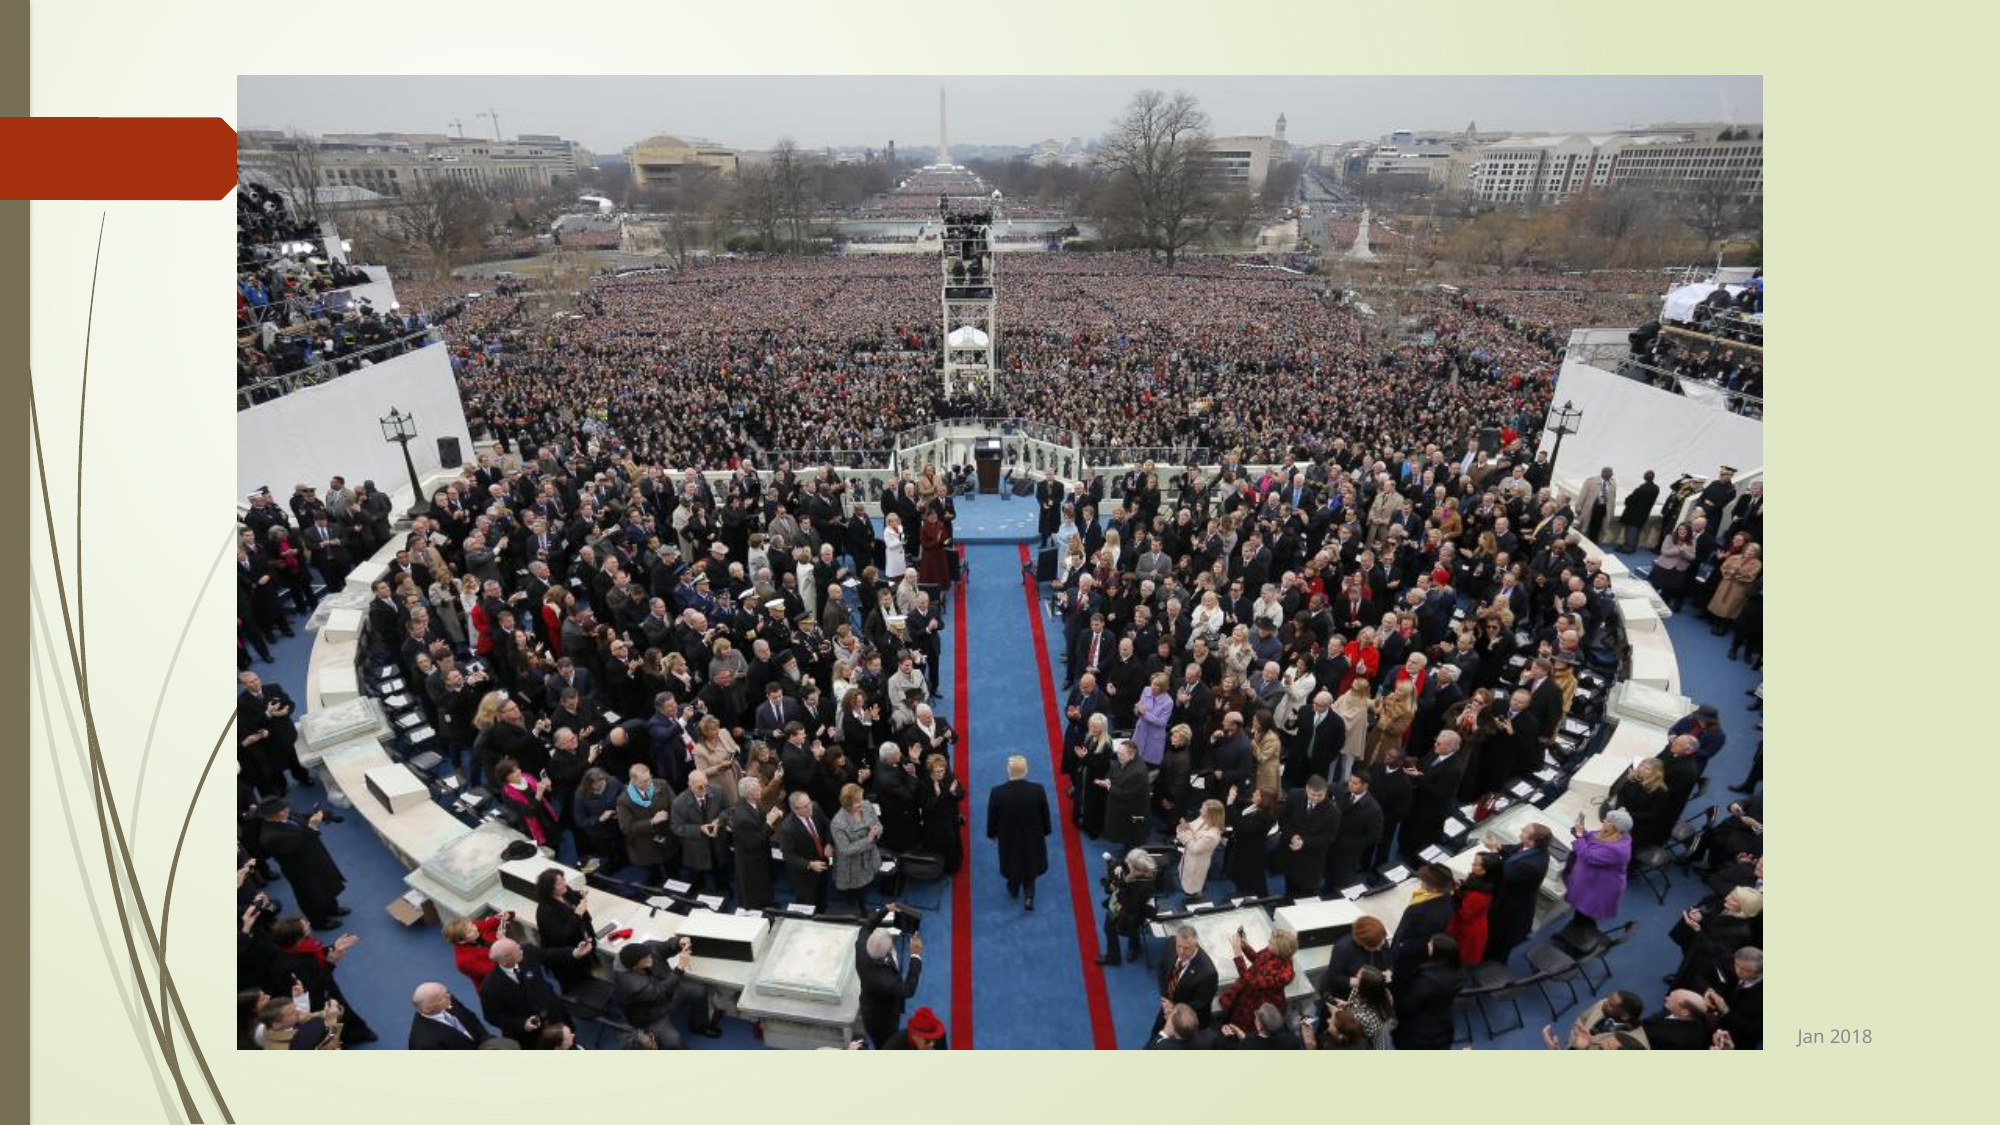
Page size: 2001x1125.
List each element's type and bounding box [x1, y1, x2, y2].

slide_number [1699, 1005, 1888, 1067]
picture [237, 75, 1763, 1050]
